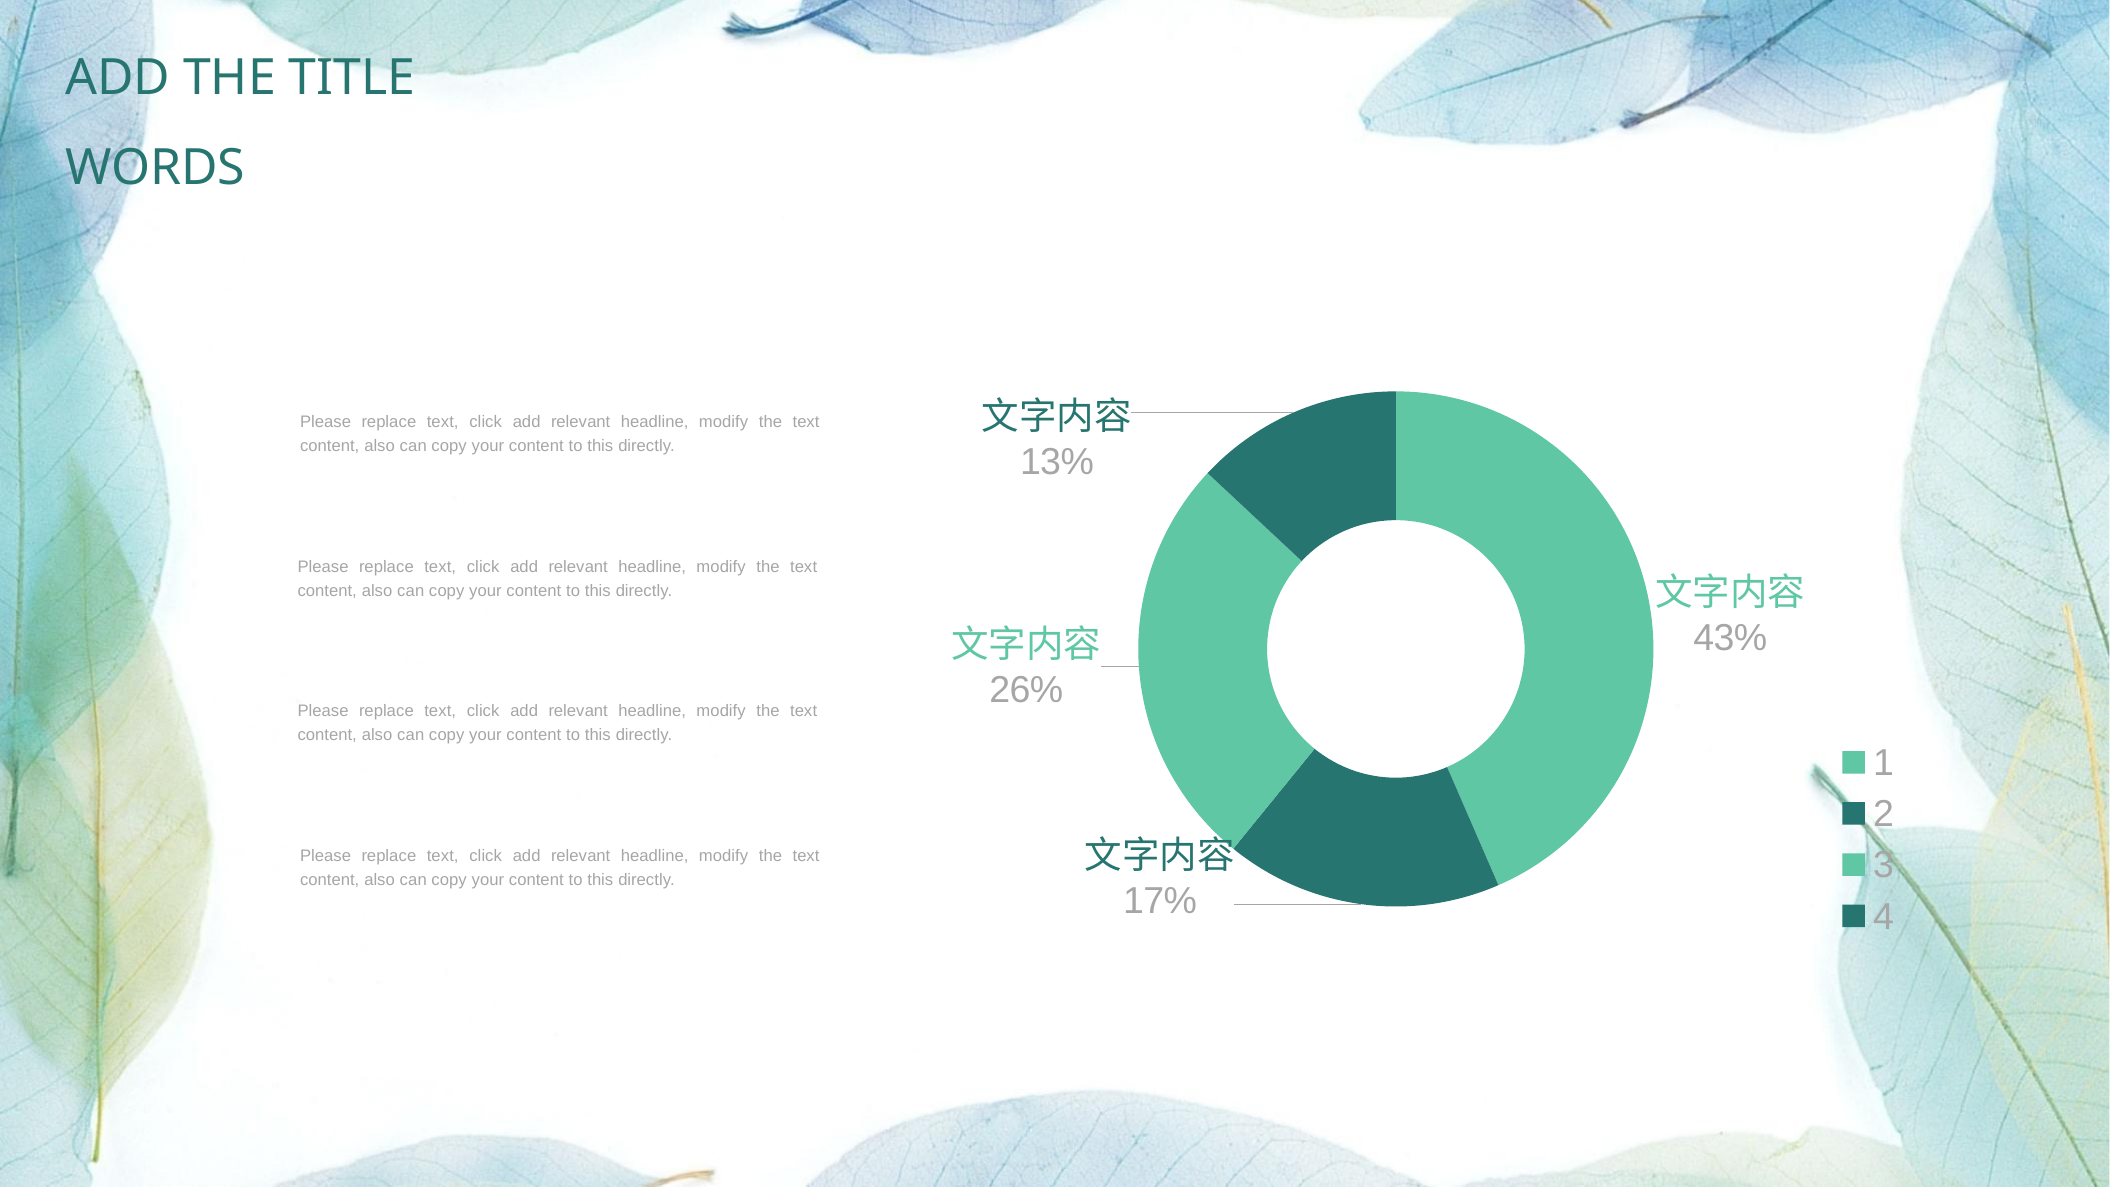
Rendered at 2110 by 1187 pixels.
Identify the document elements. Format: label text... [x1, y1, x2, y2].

chart [914, 345, 1964, 961]
picture [0, 0, 2110, 1187]
text_box Please replace text, click add relevant headline, modify the text content, also can copy your content to this directly. [300, 406, 821, 455]
text_box Please replace text, click add relevant headline, modify the text content, also can copy your content to this directly. [300, 840, 821, 889]
text_box Please replace text, click add relevant headline, modify the text content, also can copy your content to this directly. [297, 551, 819, 600]
text_box ADD THE TITLE WORDS [50, 7, 583, 202]
text_box Please replace text, click add relevant headline, modify the text content, also can copy your content to this directly. [297, 696, 819, 744]
